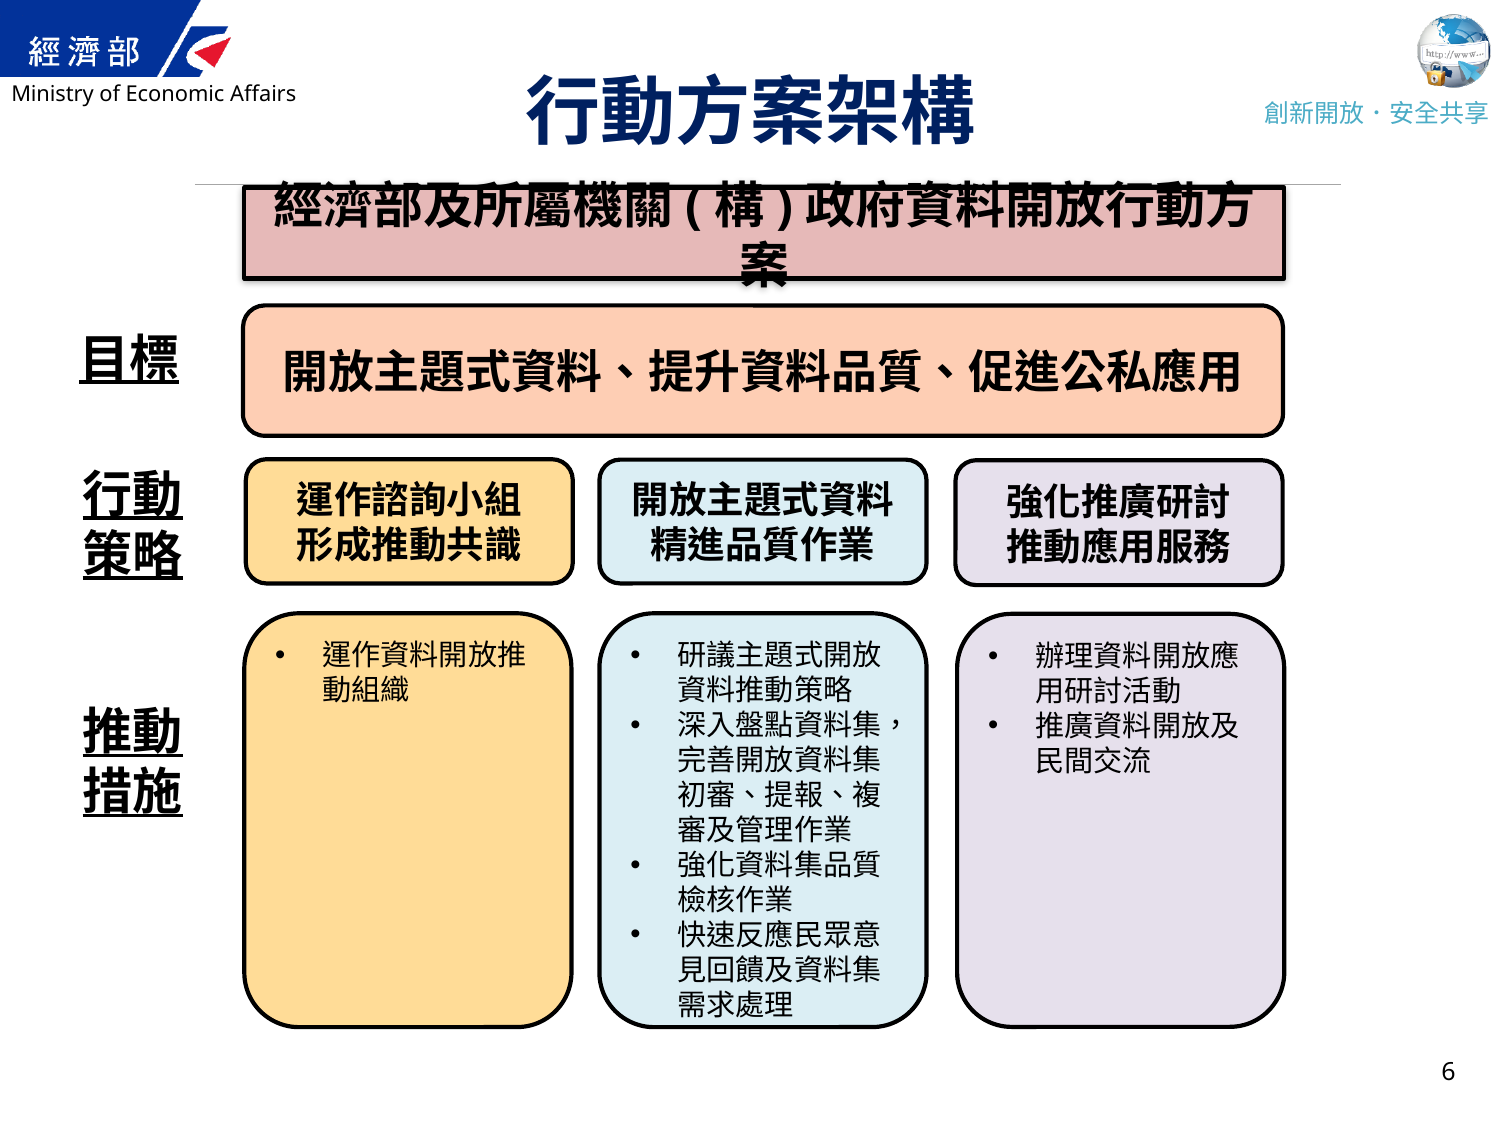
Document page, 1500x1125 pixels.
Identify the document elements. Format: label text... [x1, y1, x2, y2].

slide_number 6 [1120, 1042, 1471, 1103]
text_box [63, 187, 1285, 1028]
picture [1411, 10, 1495, 90]
picture [0, 0, 231, 77]
title 行動方案架構 [75, 45, 1425, 173]
